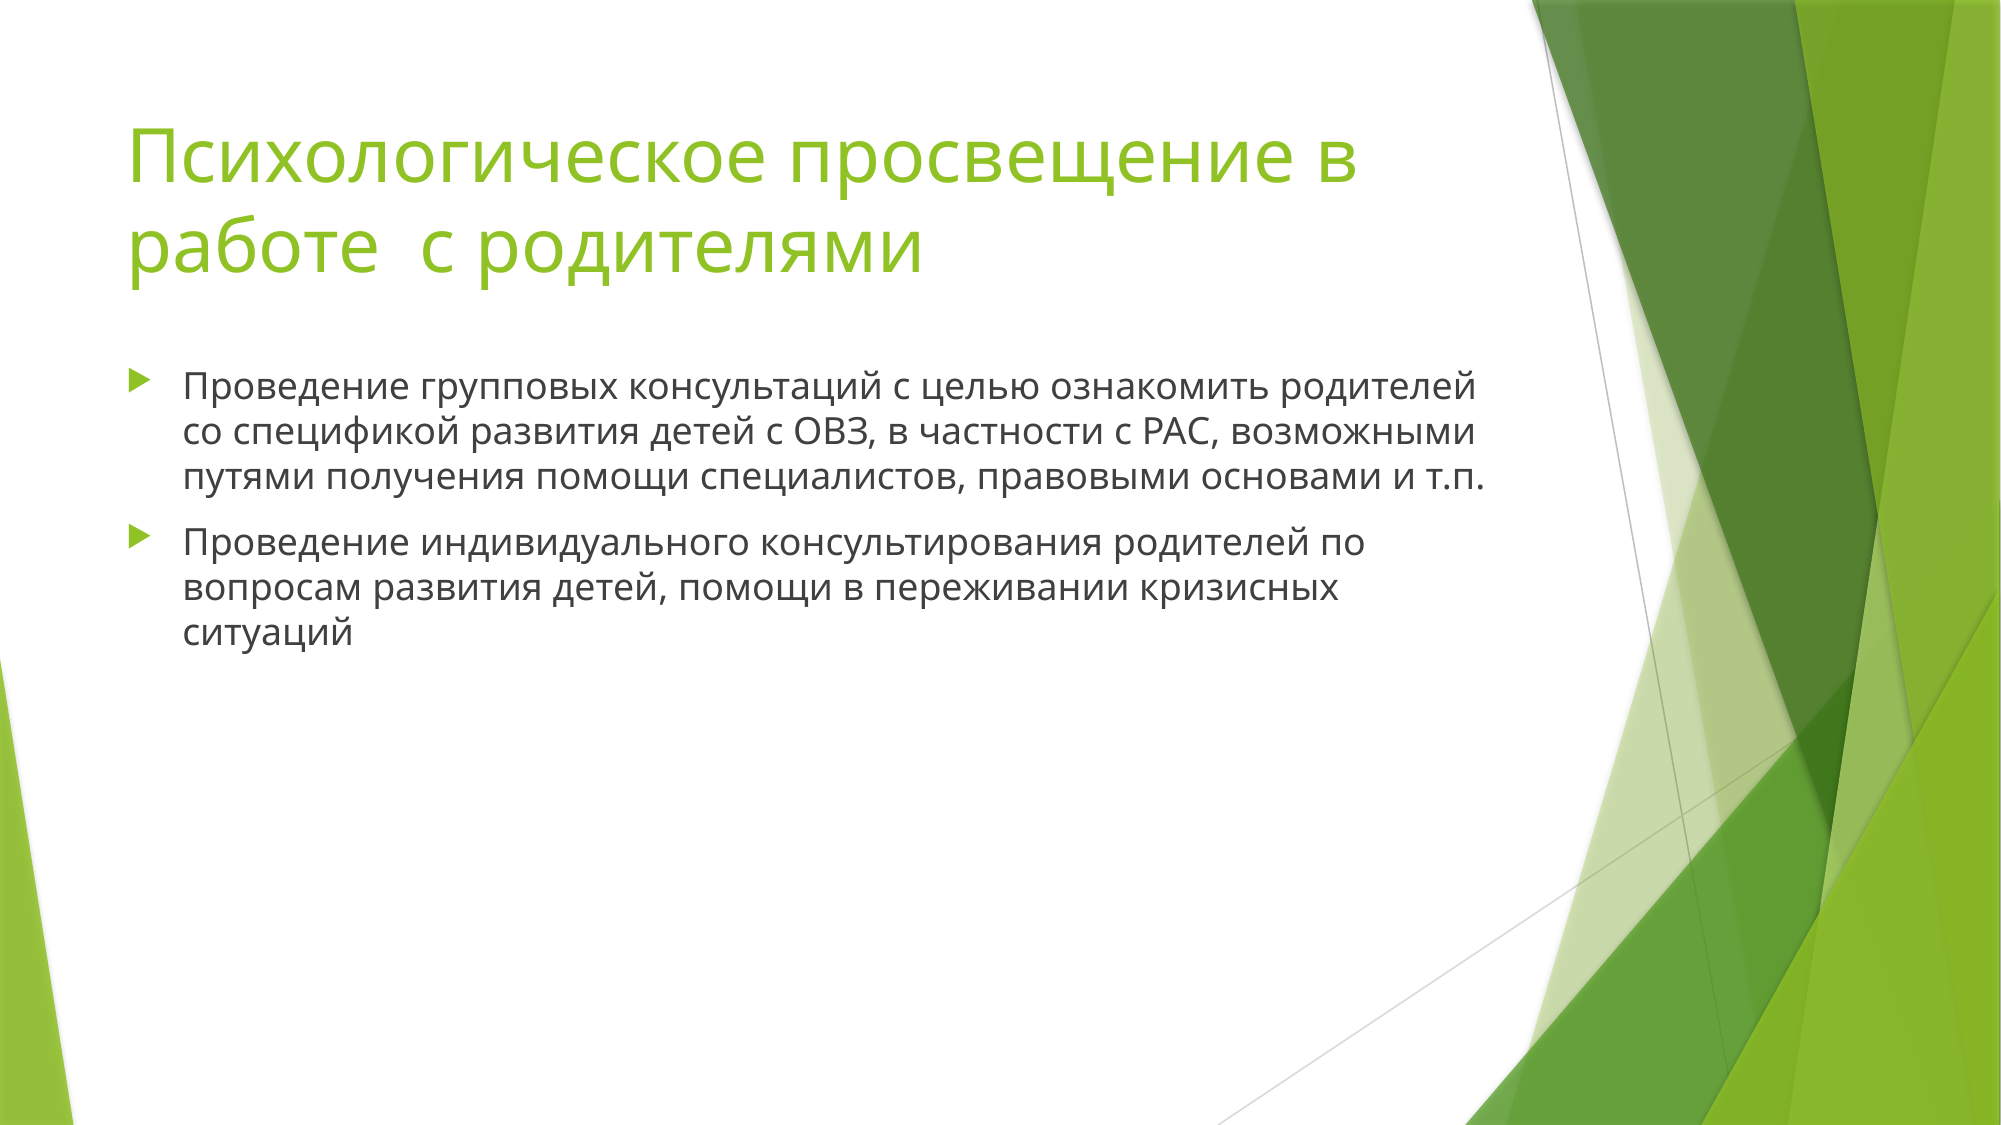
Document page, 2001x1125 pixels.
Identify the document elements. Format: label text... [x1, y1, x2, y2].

title Психологическое просвещение в работе с родителями [111, 99, 1522, 317]
list Проведение групповых консультаций с целью ознакомить родителей со спецификой развития детей с ОВЗ, в частности с РАС, возможными путями получения помощи специалистов, правовыми основами и т.п. Проведение индивидуального консультирования родителей по вопросам развития детей, помощи в переживании кризисных ситуаций [111, 354, 1522, 992]
